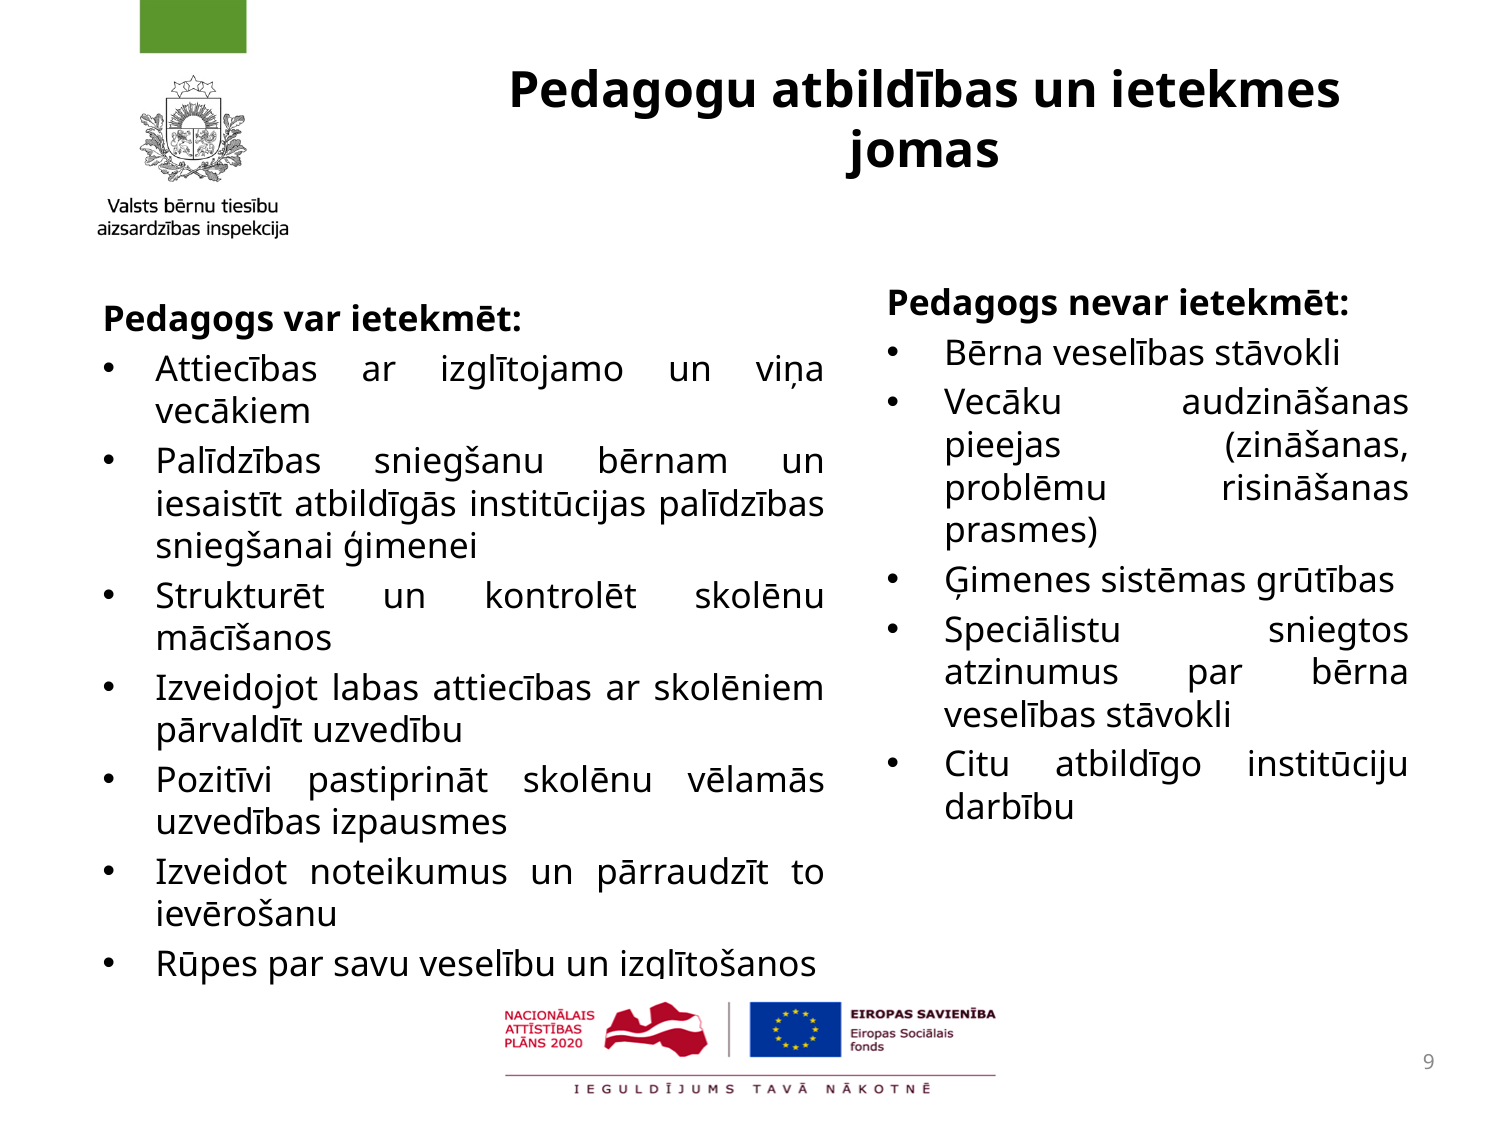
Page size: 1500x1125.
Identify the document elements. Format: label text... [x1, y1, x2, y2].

list Pedagogs var ietekmēt: Attiecības ar izglītojamo un viņa vecākiem Palīdzības sniegšanu bērnam un iesaistīt atbildīgās institūcijas palīdzības sniegšanai ģimenei Strukturēt un kontrolēt skolēnu mācīšanos Izveidojot labas attiecības ar skolēniem pārvaldīt uzvedību Pozitīvi pastiprināt skolēnu vēlamās uzvedības izpausmes Izveidot noteikumus un pārraudzīt to ievērošanu Rūpes par savu veselību un izglītošanos [87, 288, 841, 1007]
slide_number 9 [1400, 1037, 1450, 1088]
title Pedagogu atbildības un ietekmes jomas [425, 50, 1425, 225]
picture [48, 0, 338, 321]
list Pedagogs nevar ietekmēt: Bērna veselības stāvokli Vecāku audzināšanas pieejas (zināšanas, problēmu risināšanas prasmes) Ģimenes sistēmas grūtības Speciālistu sniegtos atzinumus par bērna veselības stāvokli Citu atbildīgo institūciju darbību [871, 272, 1425, 990]
picture [462, 978, 1038, 1125]
